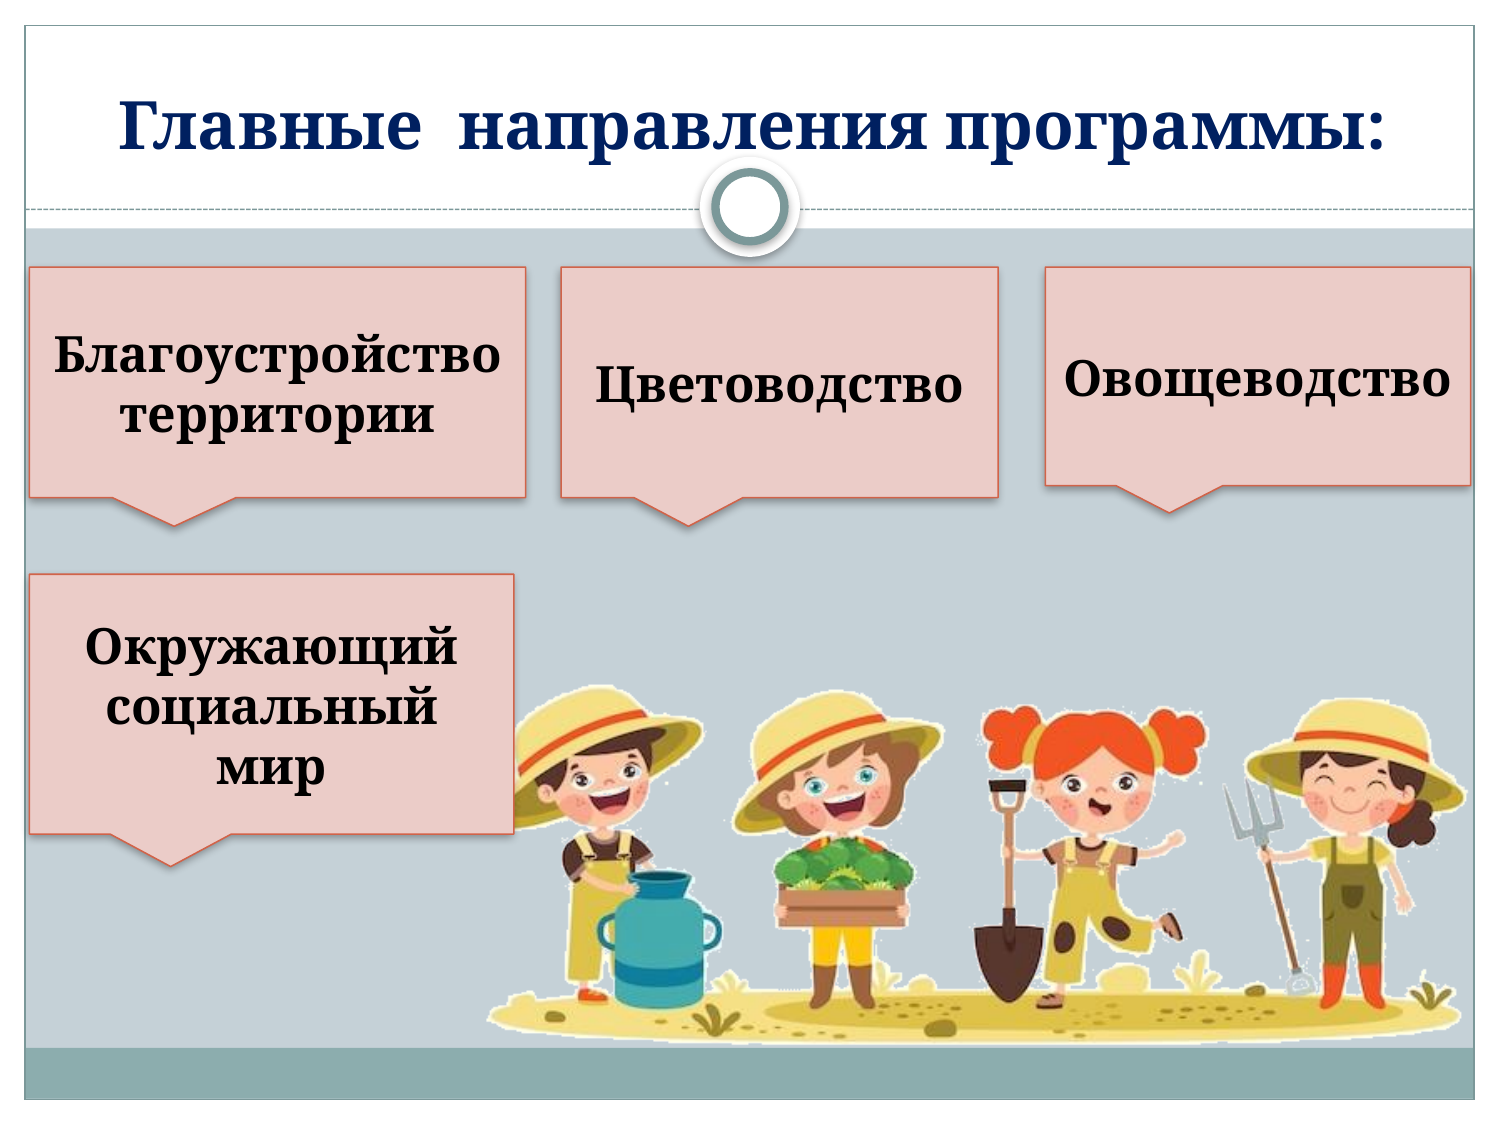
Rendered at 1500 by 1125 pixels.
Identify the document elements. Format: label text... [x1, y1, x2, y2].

text_box Окружающий социальный мир [28, 573, 515, 868]
text_box Благоустройство территории [28, 266, 527, 527]
text_box Цветоводство [560, 266, 999, 527]
text_box Овощеводство [1044, 266, 1472, 514]
title Главные направления программы: [53, 54, 1454, 220]
picture [455, 680, 1500, 1055]
